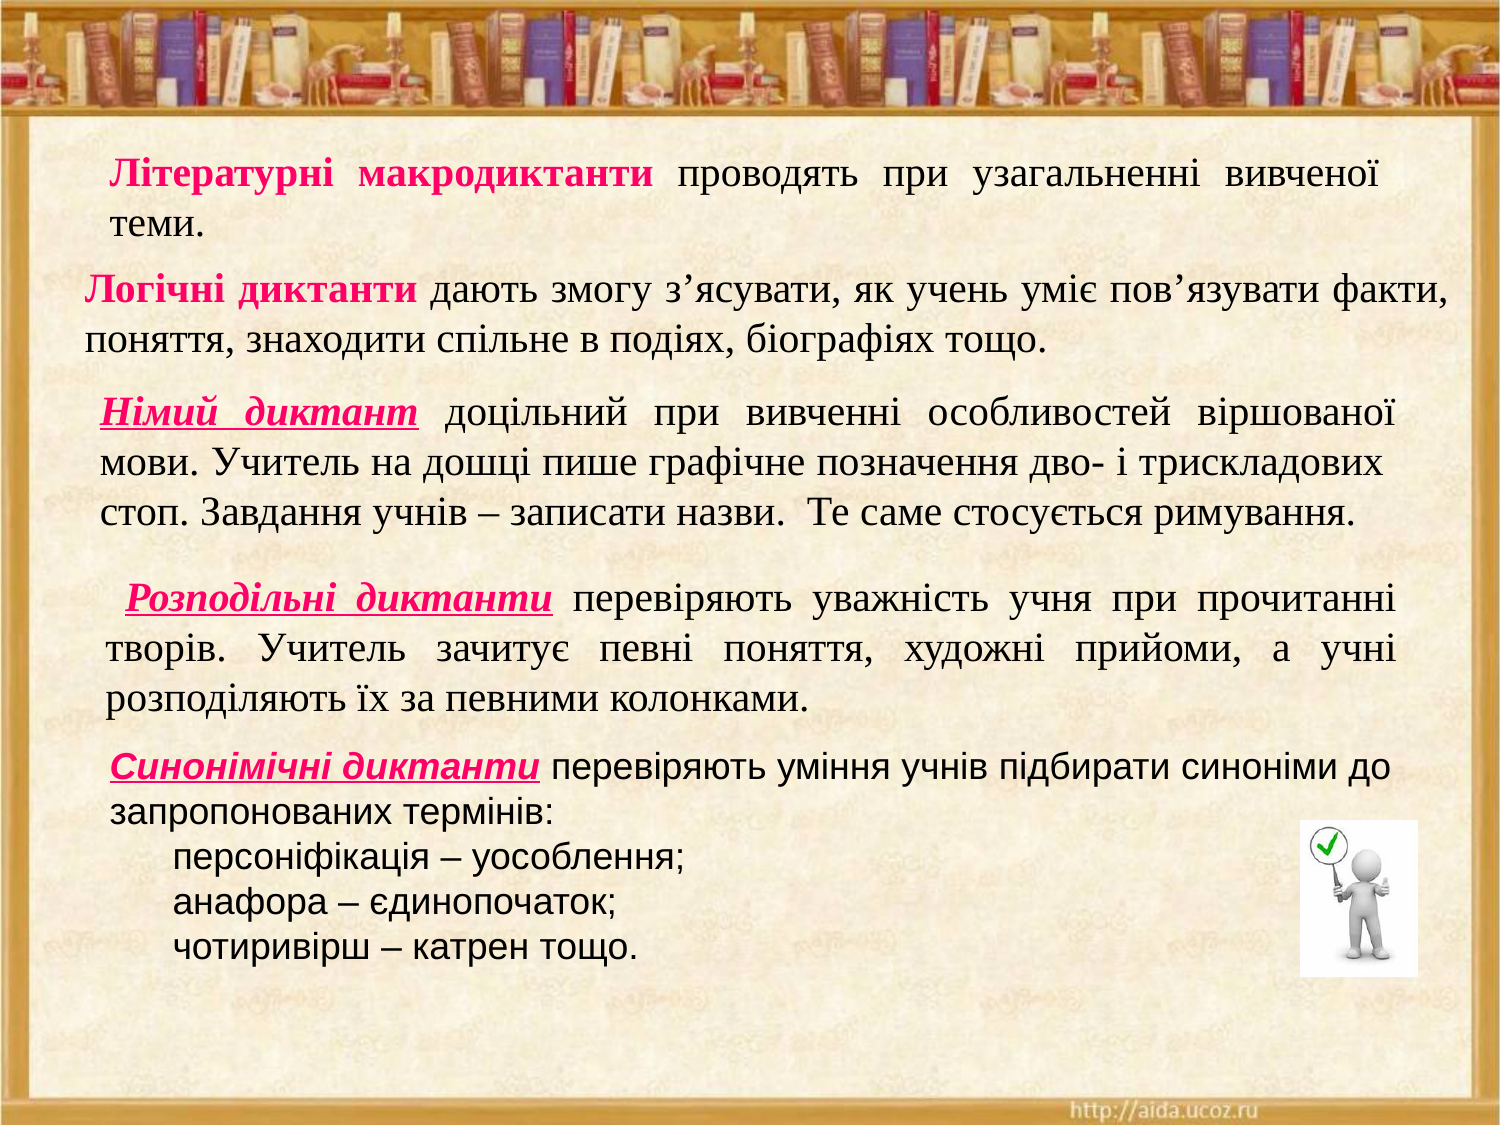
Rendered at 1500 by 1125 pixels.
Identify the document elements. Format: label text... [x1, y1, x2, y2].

text_box Логічні диктанти дають змогу з’ясувати, як учень уміє пов’язувати факти, поняття, знаходити спільне в подіях, біографіях тощо. [70, 253, 1464, 369]
text_box Розподільні диктанти перевіряють уважність учня при прочитанні творів. Учитель зачитує певні поняття, художні прийоми, а учні розподіляють їх за певними колонками. [90, 562, 1412, 728]
text_box Синонімічні диктанти перевіряють уміння учнів підбирати синоніми до запропонованих термінів: персоніфікація – уособлення; анафора – єдинопочаток; чотиривірш – катрен тощо. [94, 734, 1430, 974]
picture [0, 0, 1500, 1125]
text_box Німий диктант доцільний при вивченні особливостей віршованої мови. Учитель на дошці пише графічне позначення дво- і трискладових стоп. Завдання учнів – записати назви. Те саме стосується римування. [84, 376, 1411, 542]
text_box Літературні макродиктанти проводять при узагальненні вивченої теми. [94, 137, 1394, 252]
